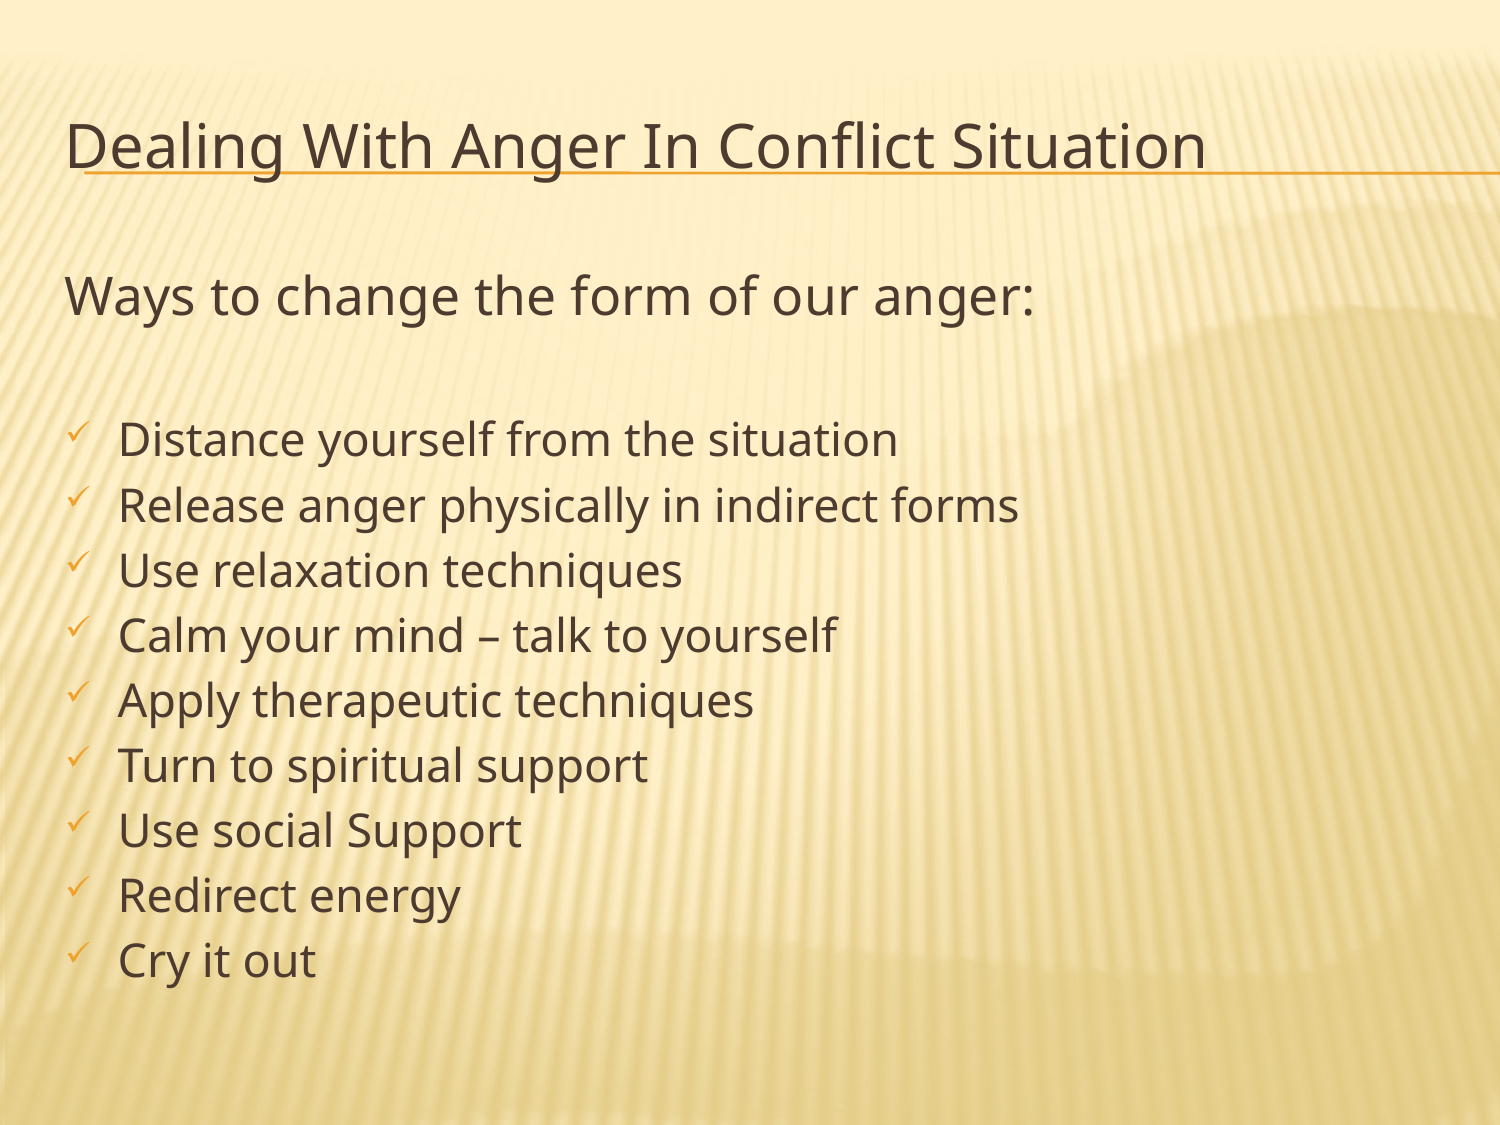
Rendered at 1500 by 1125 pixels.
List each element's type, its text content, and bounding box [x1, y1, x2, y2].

list Ways to change the form of our anger: Distance yourself from the situation Release anger physically in indirect forms Use relaxation techniques Calm your mind – talk to yourself Apply therapeutic techniques Turn to spiritual support Use social Support Redirect energy Cry it out [50, 254, 1475, 998]
title Dealing With Anger In Conflict Situation [50, 75, 1475, 213]
